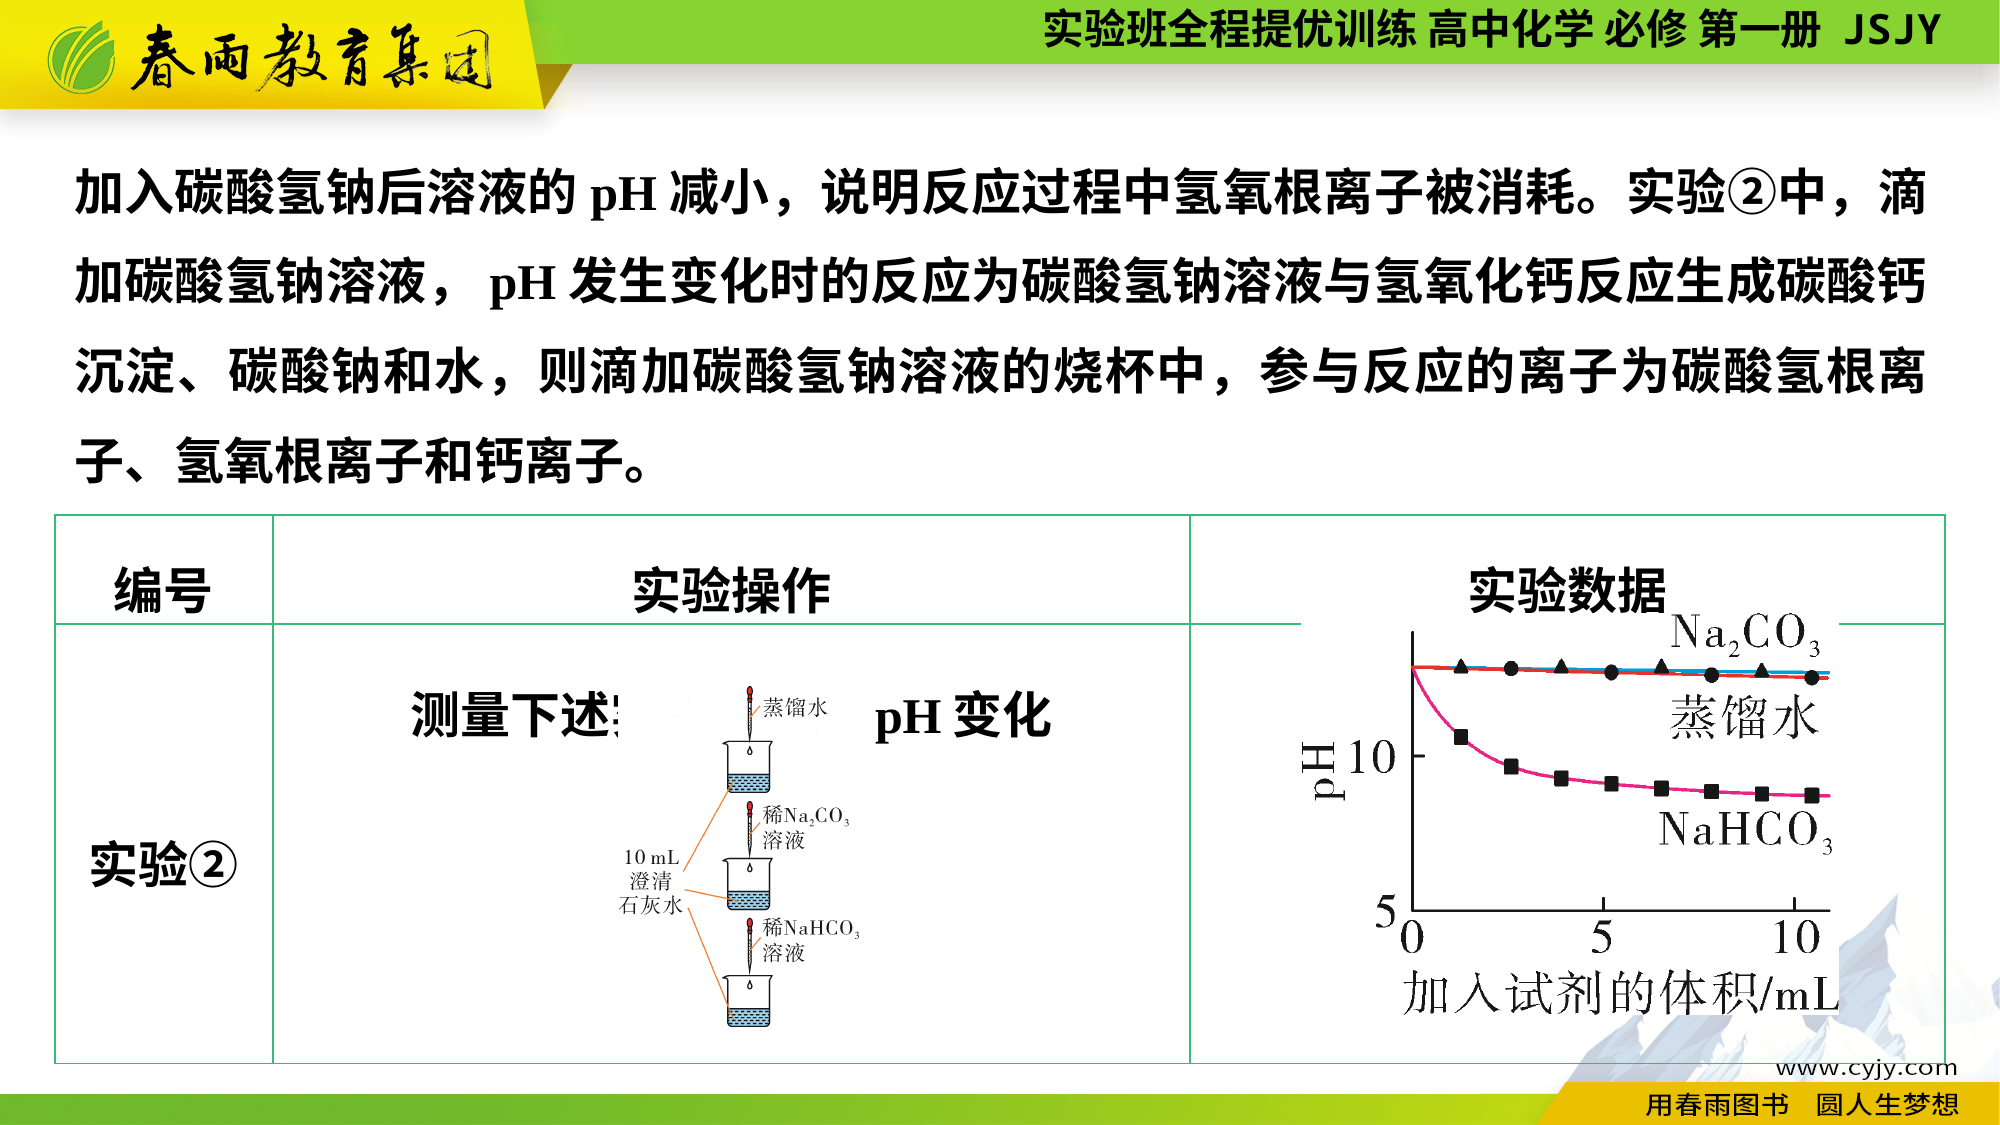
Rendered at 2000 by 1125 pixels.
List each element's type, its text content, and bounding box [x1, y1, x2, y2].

table_header 实验数据 [1191, 516, 1944, 623]
table_cell 测量下述实验过程的pH变化 [274, 625, 1189, 1063]
table_header 编号 [56, 516, 272, 623]
list 加入碳酸氢钠后溶液的pH减小，说明反应过程中氢氧根离子被消耗。实验②中，滴加碳酸氢钠溶液，pH发生变化时的反应为碳酸氢钠溶液与氢氧化钙反应生成碳酸钙沉淀、碳酸钠和水，则滴加碳酸氢钠溶液的烧杯中，参与反应的离子为碳酸氢根离子、氢氧根离子和钙离子。 [59, 122, 1944, 502]
table_header 实验操作 [274, 516, 1189, 623]
table_cell [1191, 625, 1944, 1063]
picture [0, 0, 2000, 1125]
table_cell 实验② [56, 625, 272, 1063]
